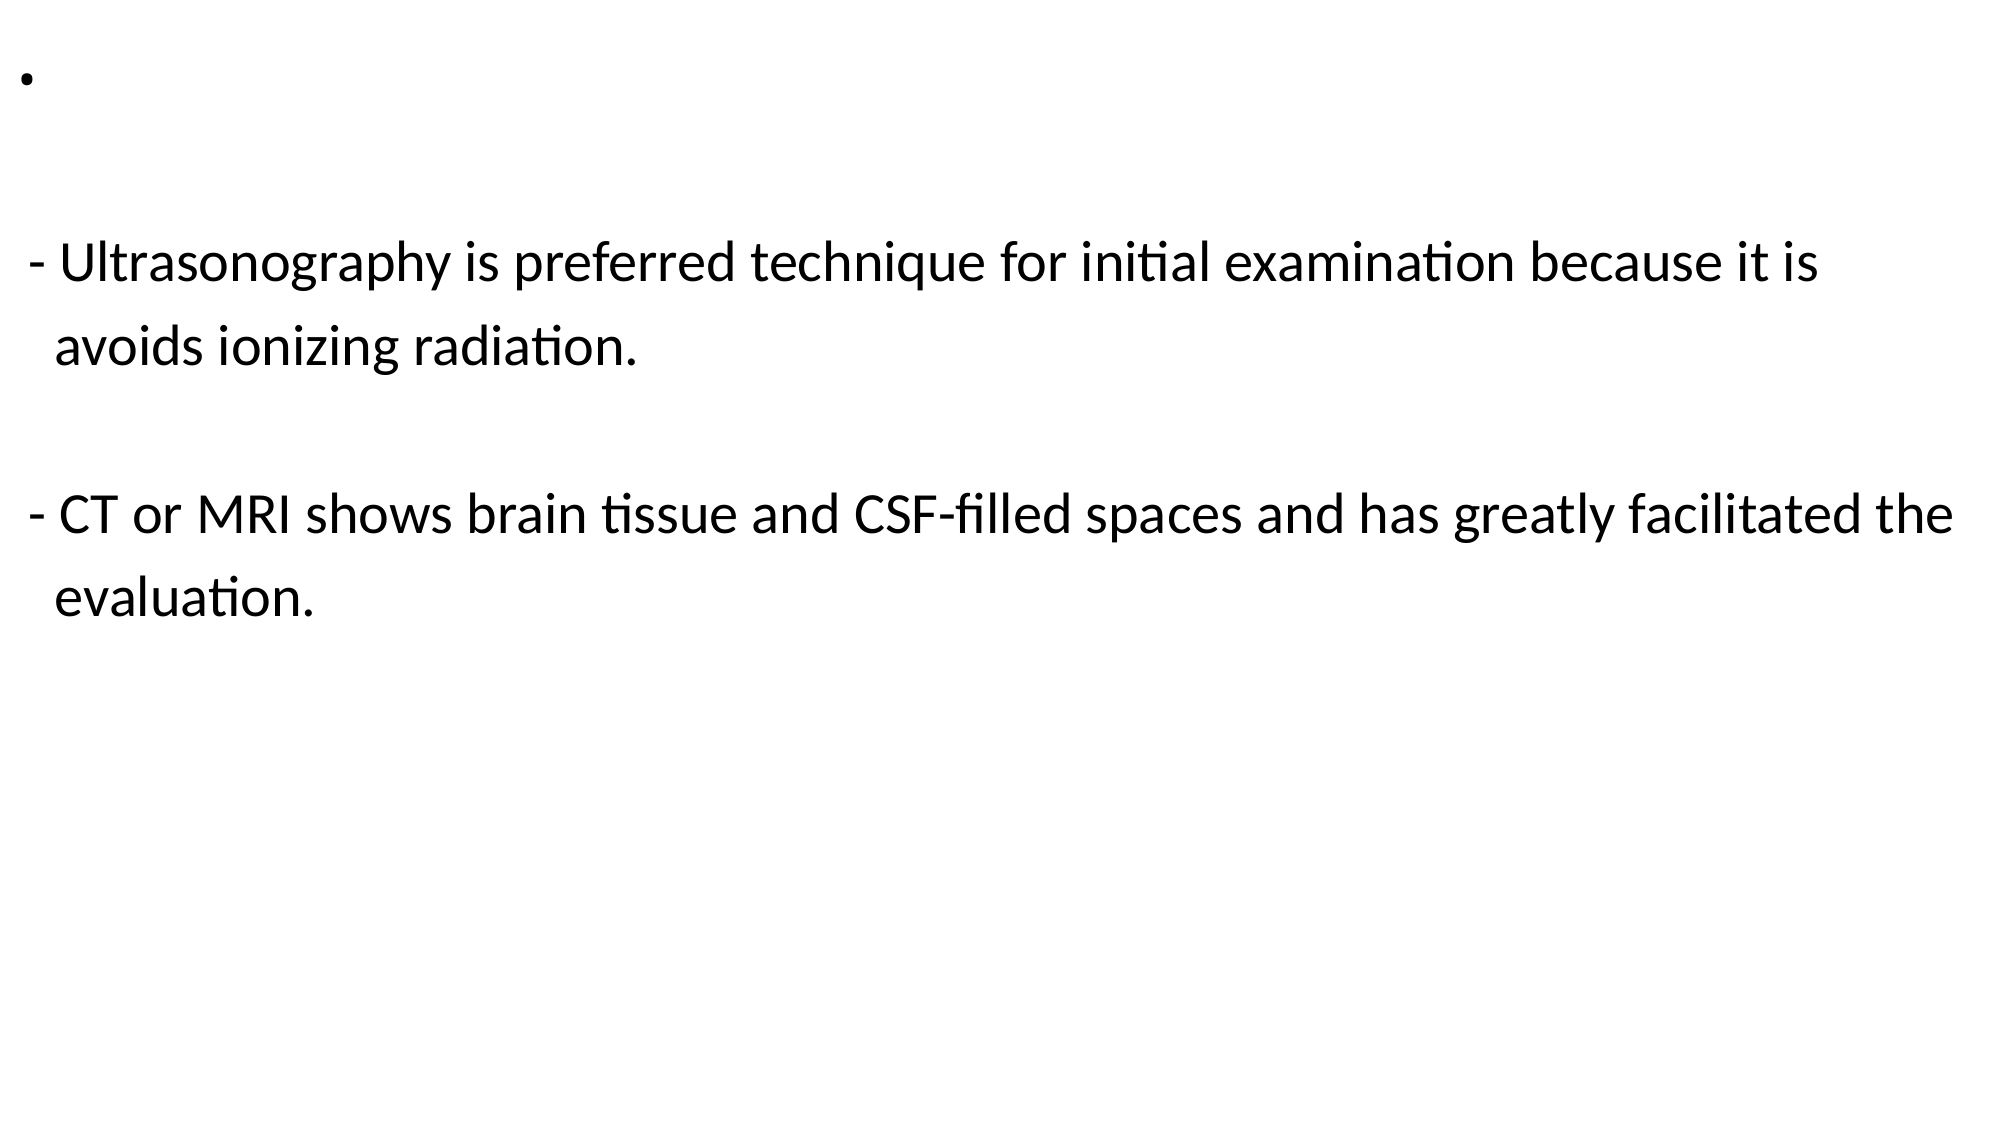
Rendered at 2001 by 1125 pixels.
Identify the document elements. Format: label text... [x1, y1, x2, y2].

list - Ultrasonography is preferred technique for initial examination because it is avoids ionizing radiation. - CT or MRI shows brain tissue and CSF-filled spaces and has greatly facilitated the evaluation. [0, 133, 2000, 1125]
title . [0, 0, 1863, 112]
